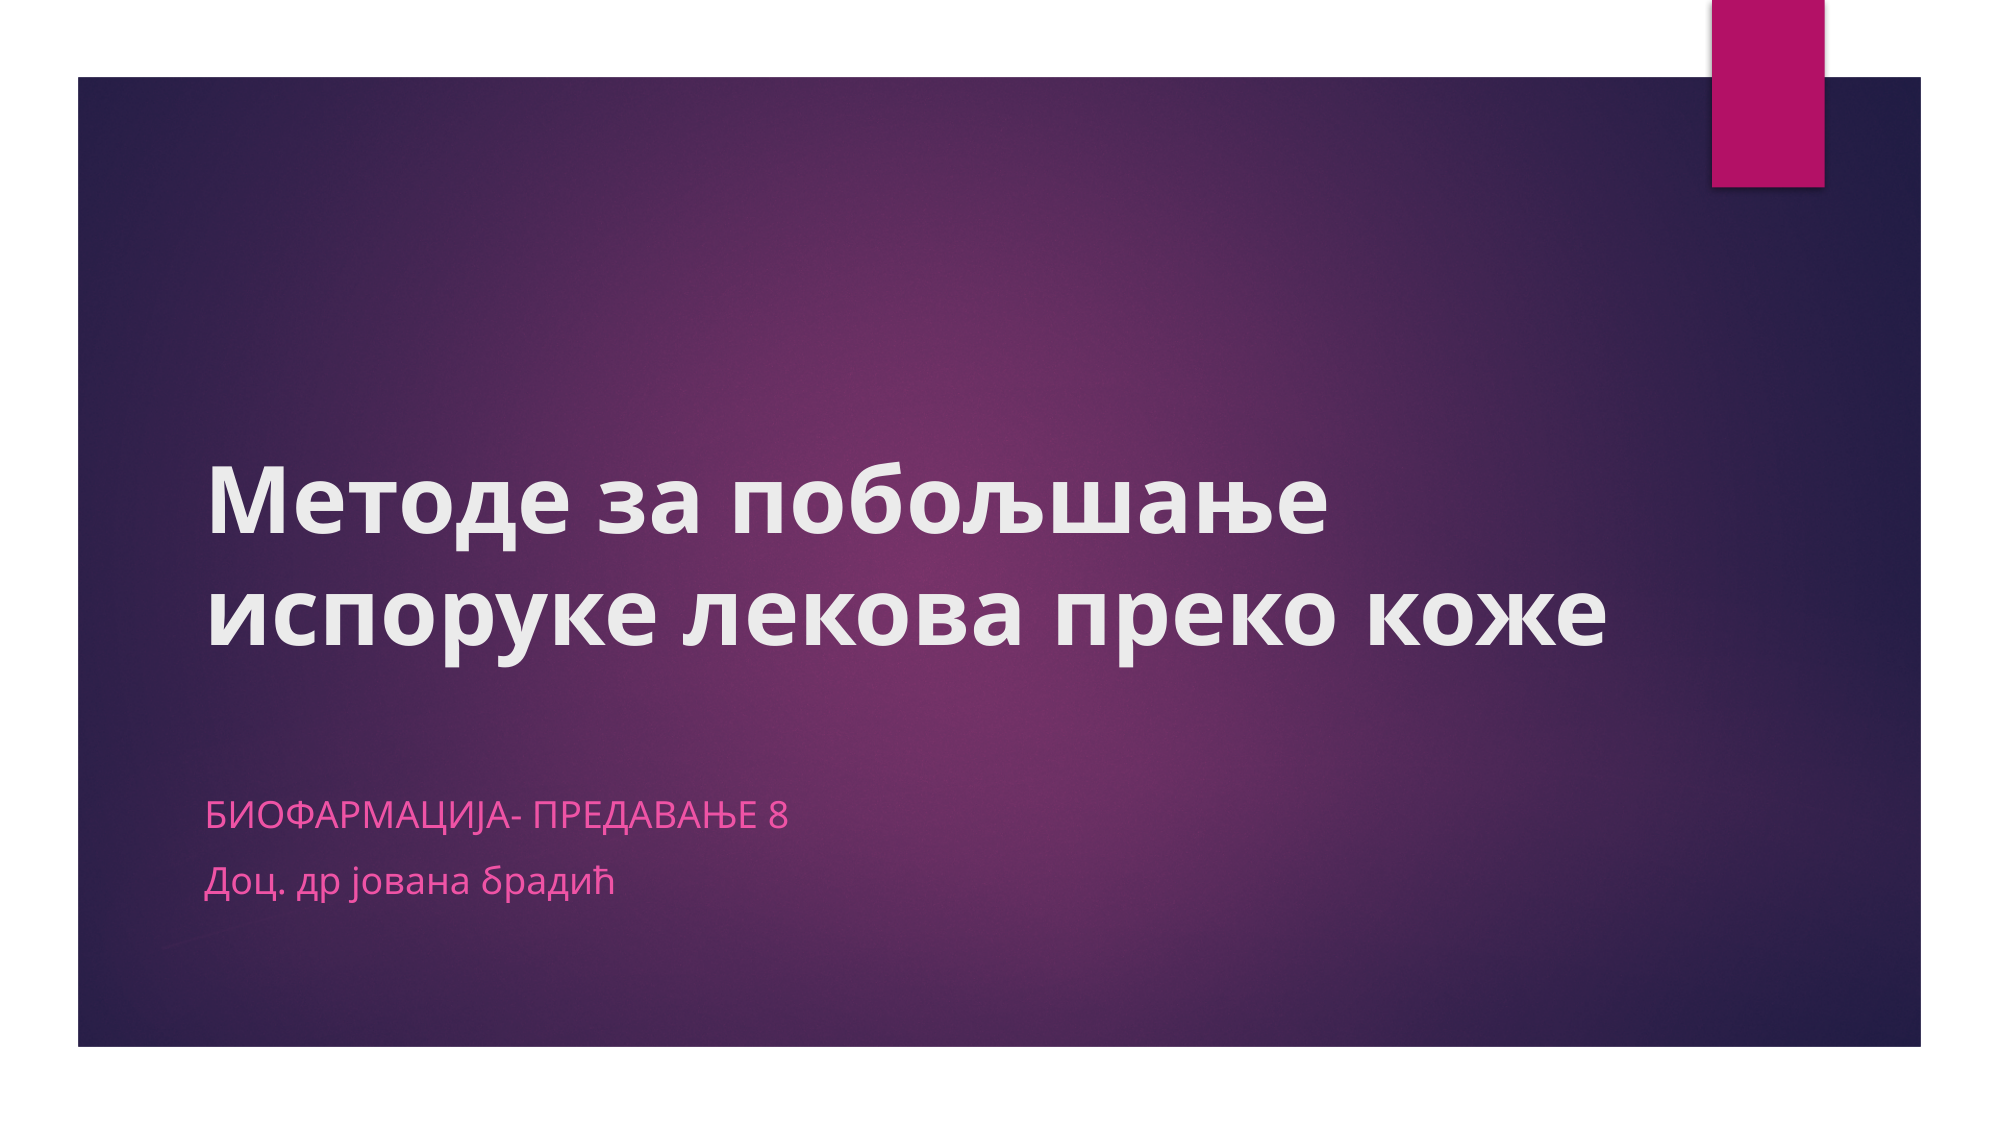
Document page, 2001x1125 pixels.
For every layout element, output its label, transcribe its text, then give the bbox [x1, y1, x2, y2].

title Методе за побољшање испоруке лекова преко коже [189, 344, 1638, 783]
subtitle Биофармација- предавање 8 Доц. др јована брадић [189, 783, 1638, 925]
